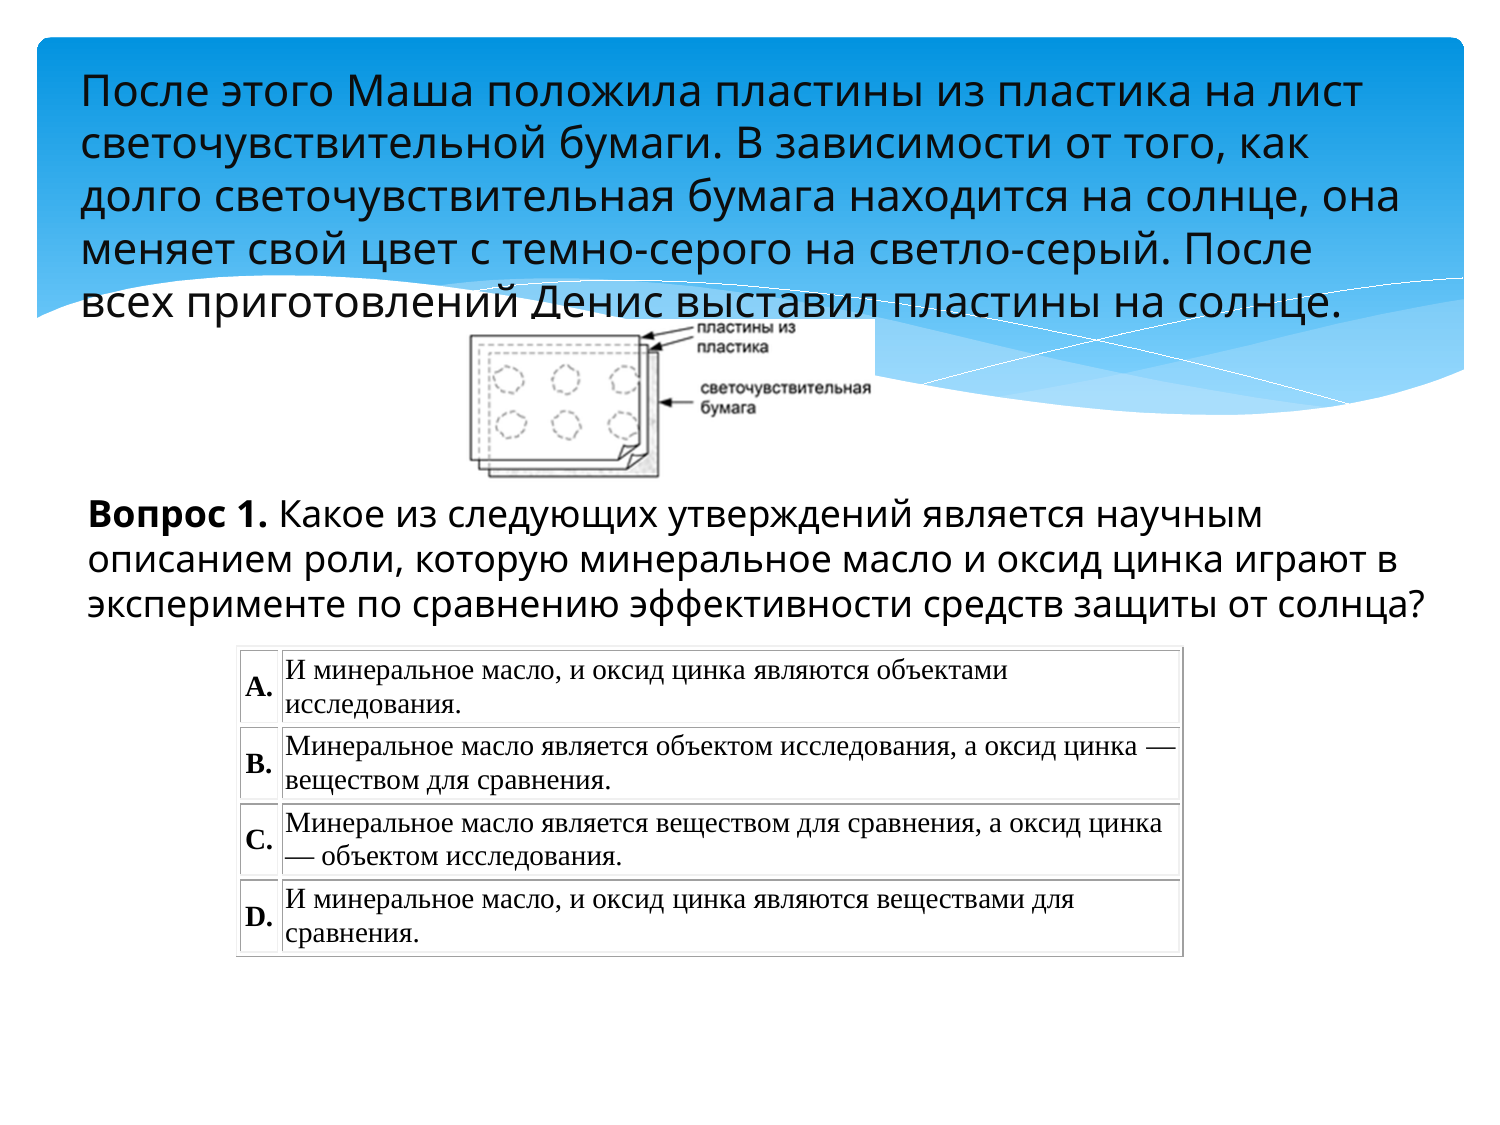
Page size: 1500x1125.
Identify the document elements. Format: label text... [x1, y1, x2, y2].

picture [466, 319, 875, 483]
text_box Вопрос 1. Какое из следующих утверждений является научным описанием роли, которую минеральное масло и оксид цинка играют в эксперименте по сравнению эффективности средств защиты от солнца? [72, 482, 1443, 633]
list После этого Маша положила пластины из пластика на лист светочувствительной бумаги. В зависимости от того, как долго светочувствительная бумага находится на солнце, она меняет свой цвет с темно-серого на светло-серый. После всех приготовлений Денис выставил пластины на солнце. [64, 54, 1424, 344]
picture [170, 644, 1246, 1011]
